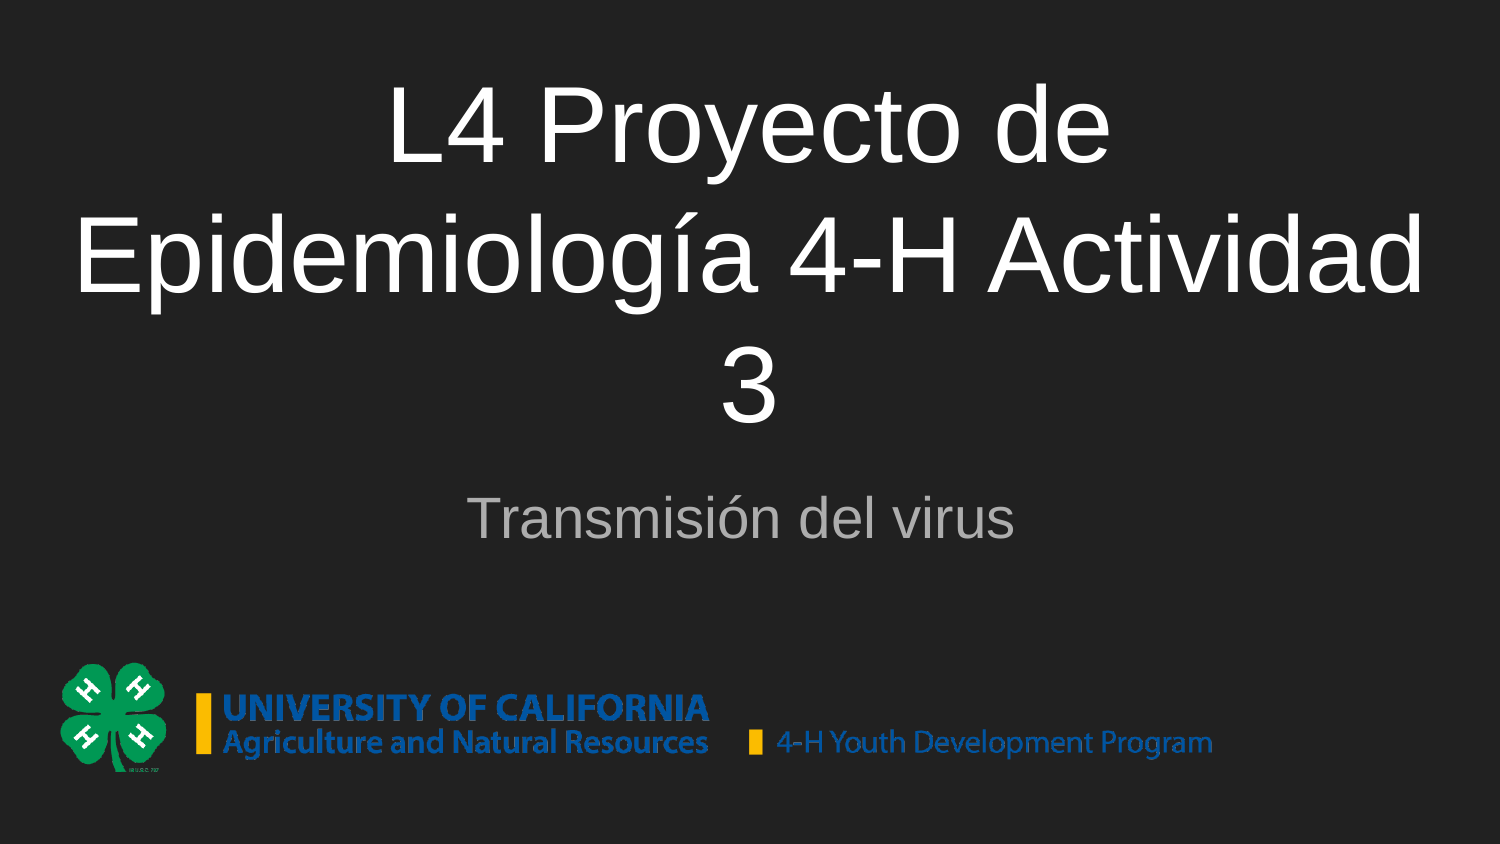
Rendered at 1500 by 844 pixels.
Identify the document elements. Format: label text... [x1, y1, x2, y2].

subtitle Transmisión del virus [51, 464, 1449, 595]
title L4 Proyecto de Epidemiología 4-H Actividad 3 [51, 122, 1449, 459]
picture [24, 619, 1256, 820]
